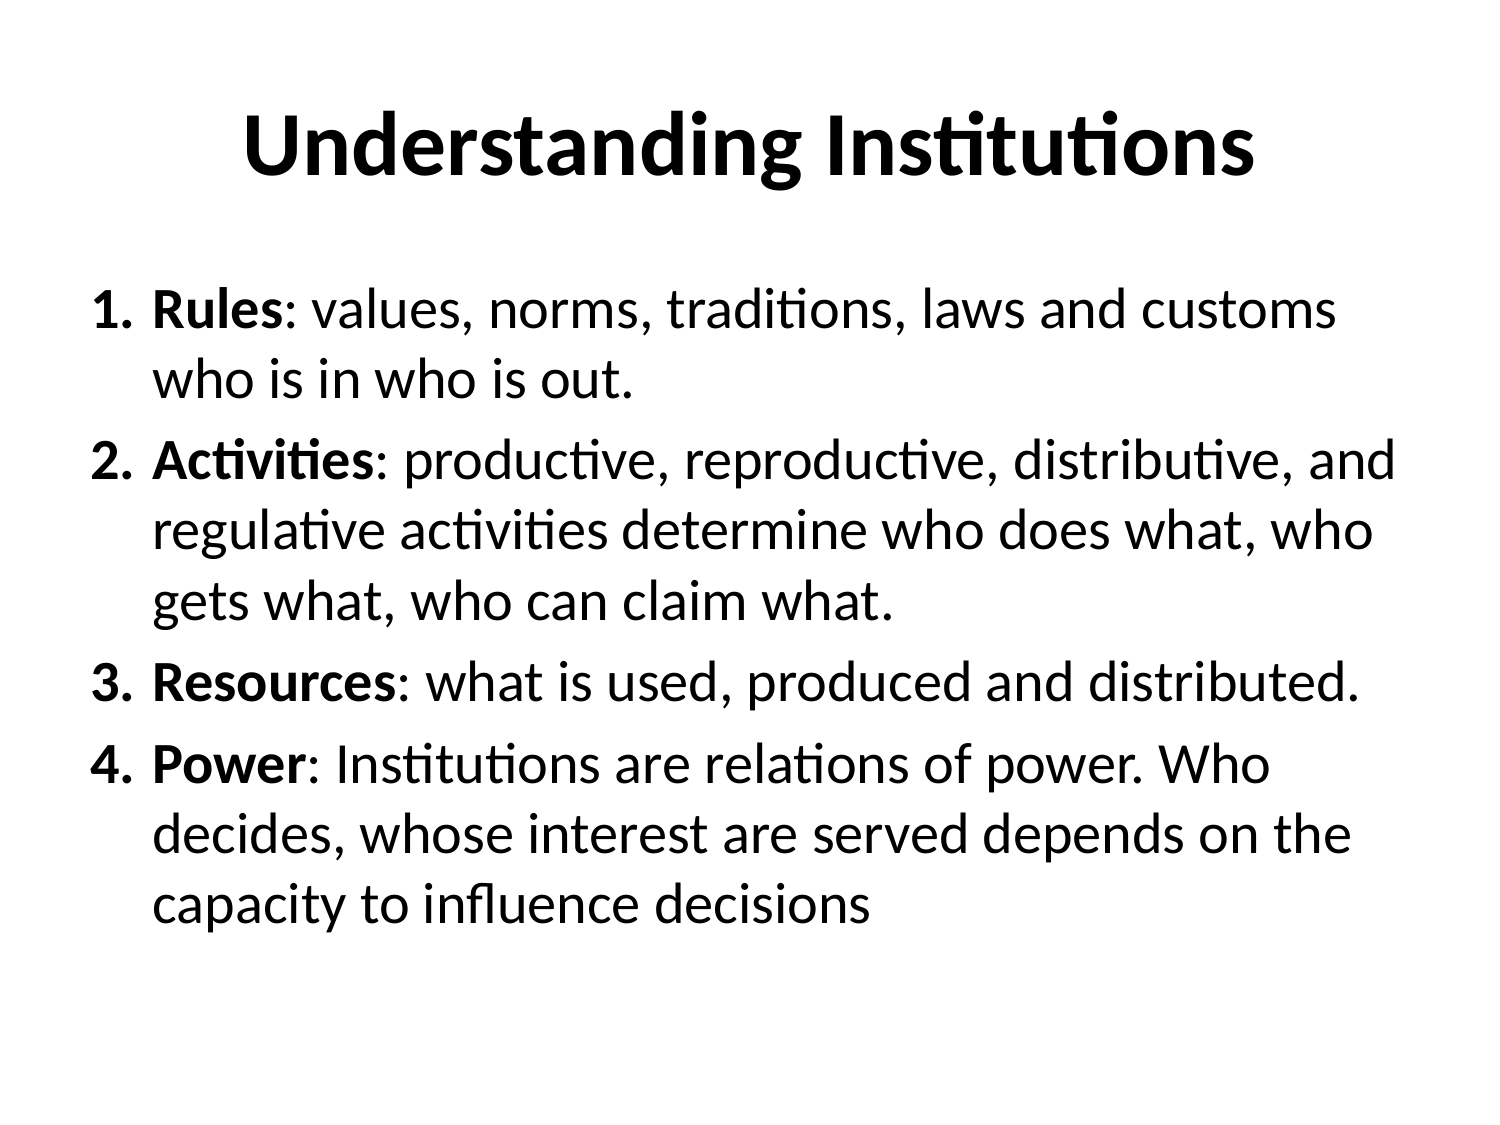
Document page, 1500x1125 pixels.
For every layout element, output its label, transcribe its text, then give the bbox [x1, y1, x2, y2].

list Rules: values, norms, traditions, laws and customs who is in who is out. Activities: productive, reproductive, distributive, and regulative activities determine who does what, who gets what, who can claim what. Resources: what is used, produced and distributed. Power: Institutions are relations of power. Who decides, whose interest are served depends on the capacity to influence decisions [74, 262, 1426, 1006]
title Understanding Institutions [74, 44, 1426, 233]
